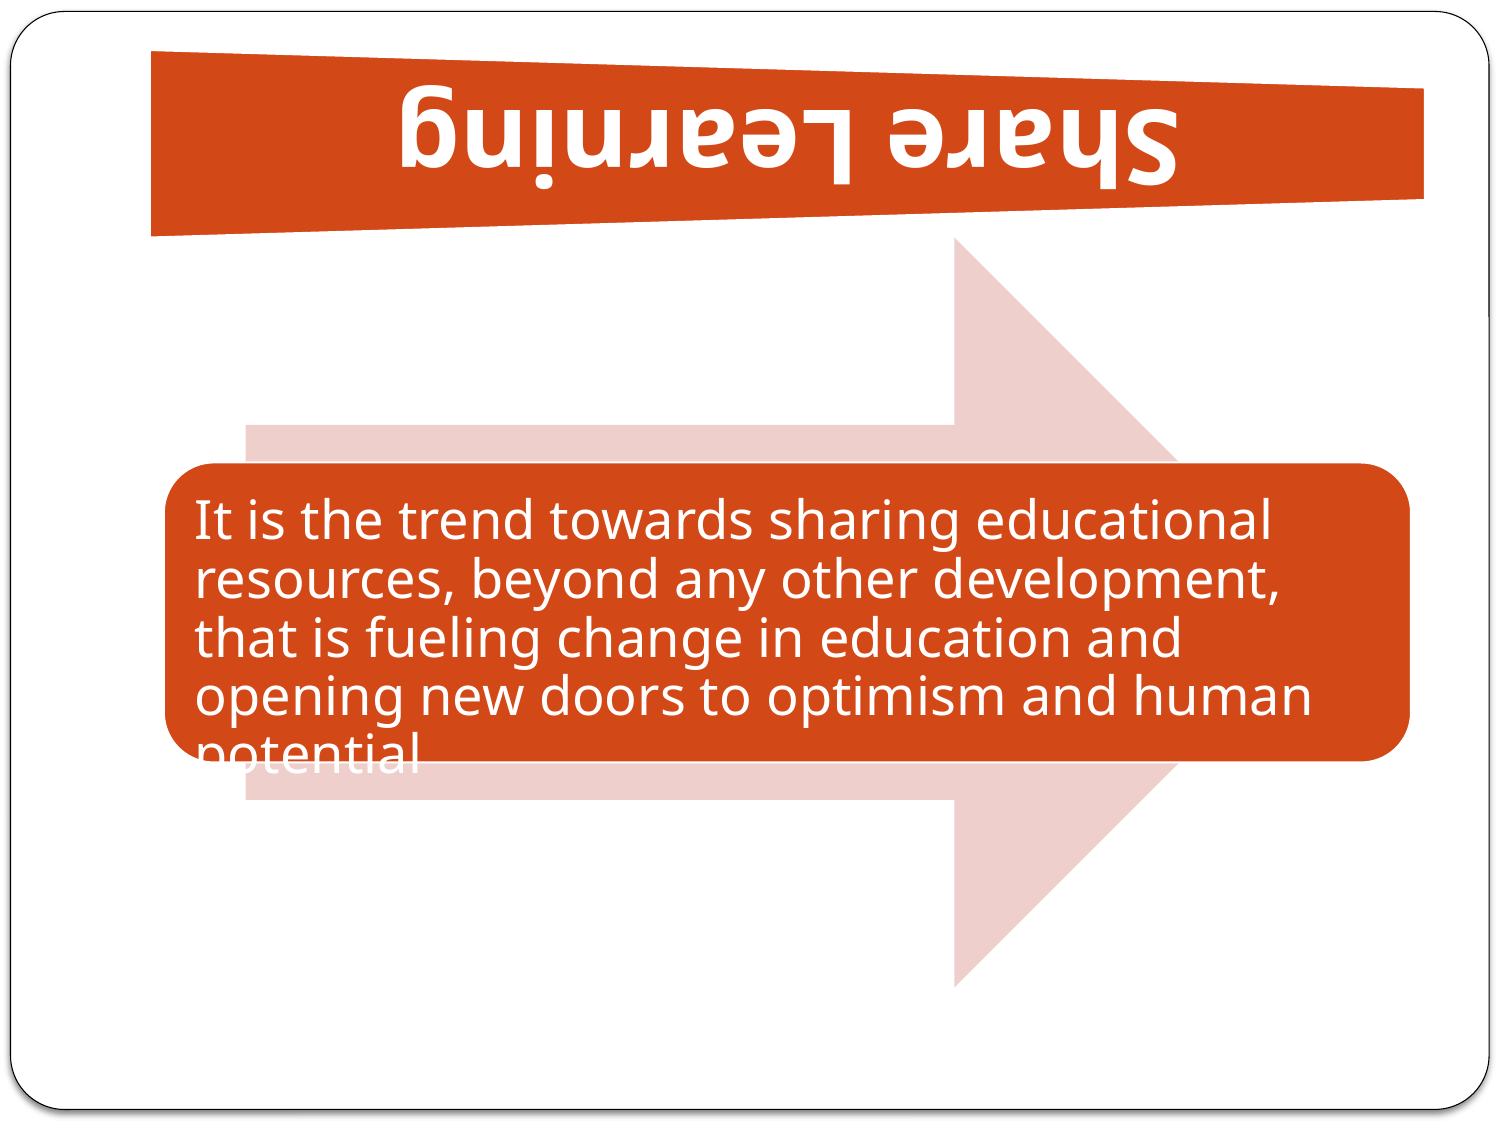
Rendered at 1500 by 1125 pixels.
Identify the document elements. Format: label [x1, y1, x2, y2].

list [149, 245, 1426, 988]
text_box [149, 49, 1426, 238]
